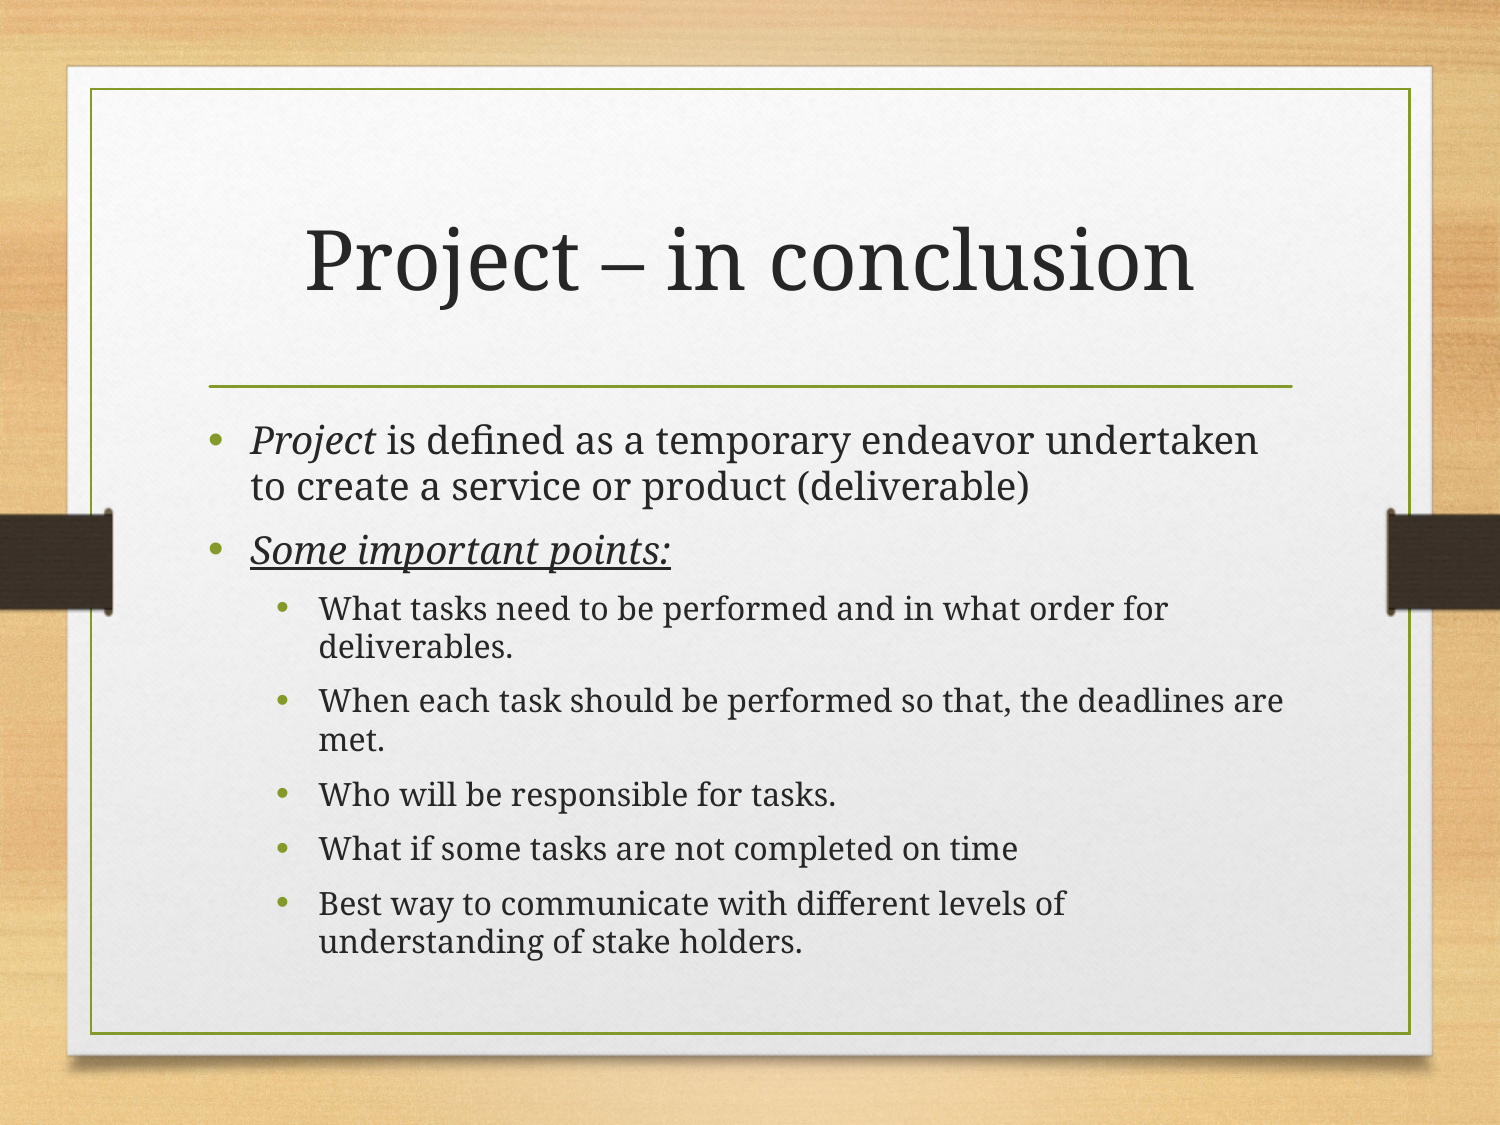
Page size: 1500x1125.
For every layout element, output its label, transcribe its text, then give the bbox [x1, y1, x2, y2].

list Project is defined as a temporary endeavor undertaken to create a service or product (deliverable) Some important points: What tasks need to be performed and in what order for deliverables. When each task should be performed so that, the deadlines are met. Who will be responsible for tasks. What if some tasks are not completed on time Best way to communicate with different levels of understanding of stake holders. [193, 408, 1309, 974]
title Project – in conclusion [193, 150, 1309, 365]
picture [0, 0, 1500, 1125]
